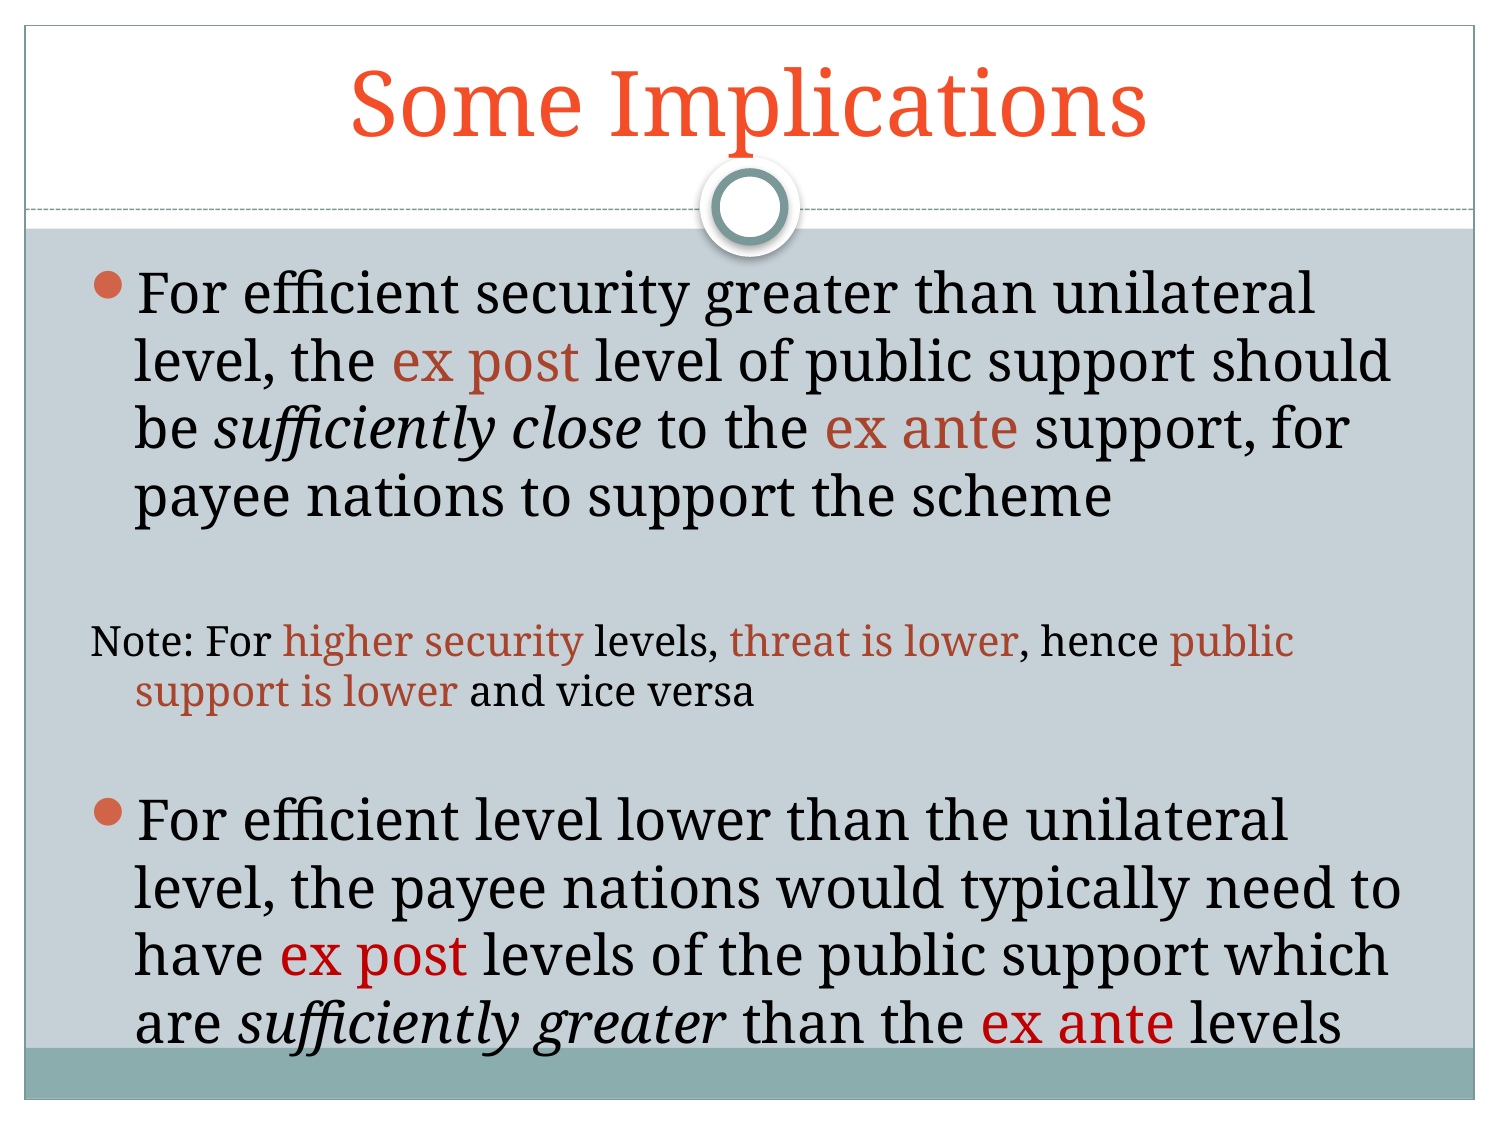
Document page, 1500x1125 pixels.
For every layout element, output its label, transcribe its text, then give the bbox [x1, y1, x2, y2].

title Some Implications [49, 37, 1450, 163]
list For efficient security greater than unilateral level, the ex post level of public support should be sufficiently close to the ex ante support, for payee nations to support the scheme Note: For higher security levels, threat is lower, hence public support is lower and vice versa For efficient level lower than the unilateral level, the payee nations would typically need to have ex post levels of the public support which are sufficiently greater than the ex ante levels [74, 249, 1426, 1125]
